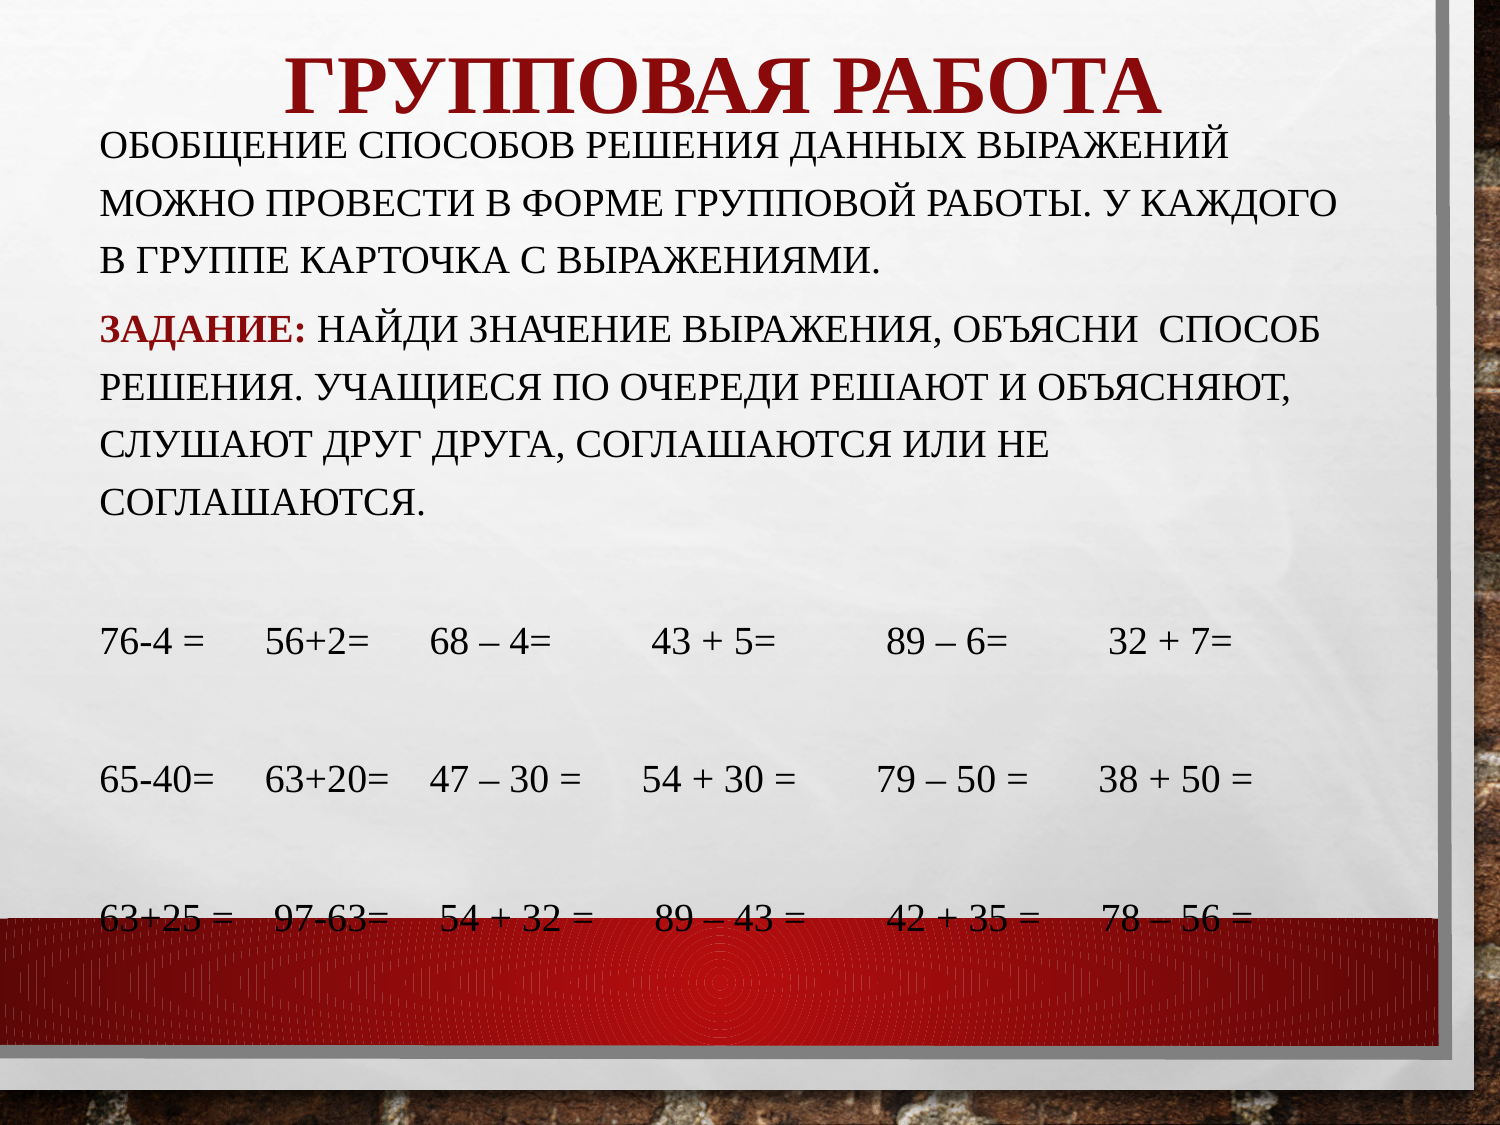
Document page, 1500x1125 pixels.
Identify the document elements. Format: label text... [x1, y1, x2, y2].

list Обобщение способов решения данных выражений можно провести в форме групповой работы. У каждого в группе карточка с выражениями. Задание: найди значение выражения, объясни способ решения. Учащиеся по очереди решают и объясняют, слушают друг друга, соглашаются или не соглашаются. 76-4 = 56+2= 68 – 4= 43 + 5= 89 – 6= 32 + 7= 65-40= 63+20= 47 – 30 = 54 + 30 = 79 – 50 = 38 + 50 = 63+25 = 97-63= 54 + 32 = 89 – 43 = 42 + 35 = 78 – 56 = [84, 101, 1364, 976]
title Групповая работа [84, 0, 1364, 101]
picture [0, 0, 1500, 1125]
